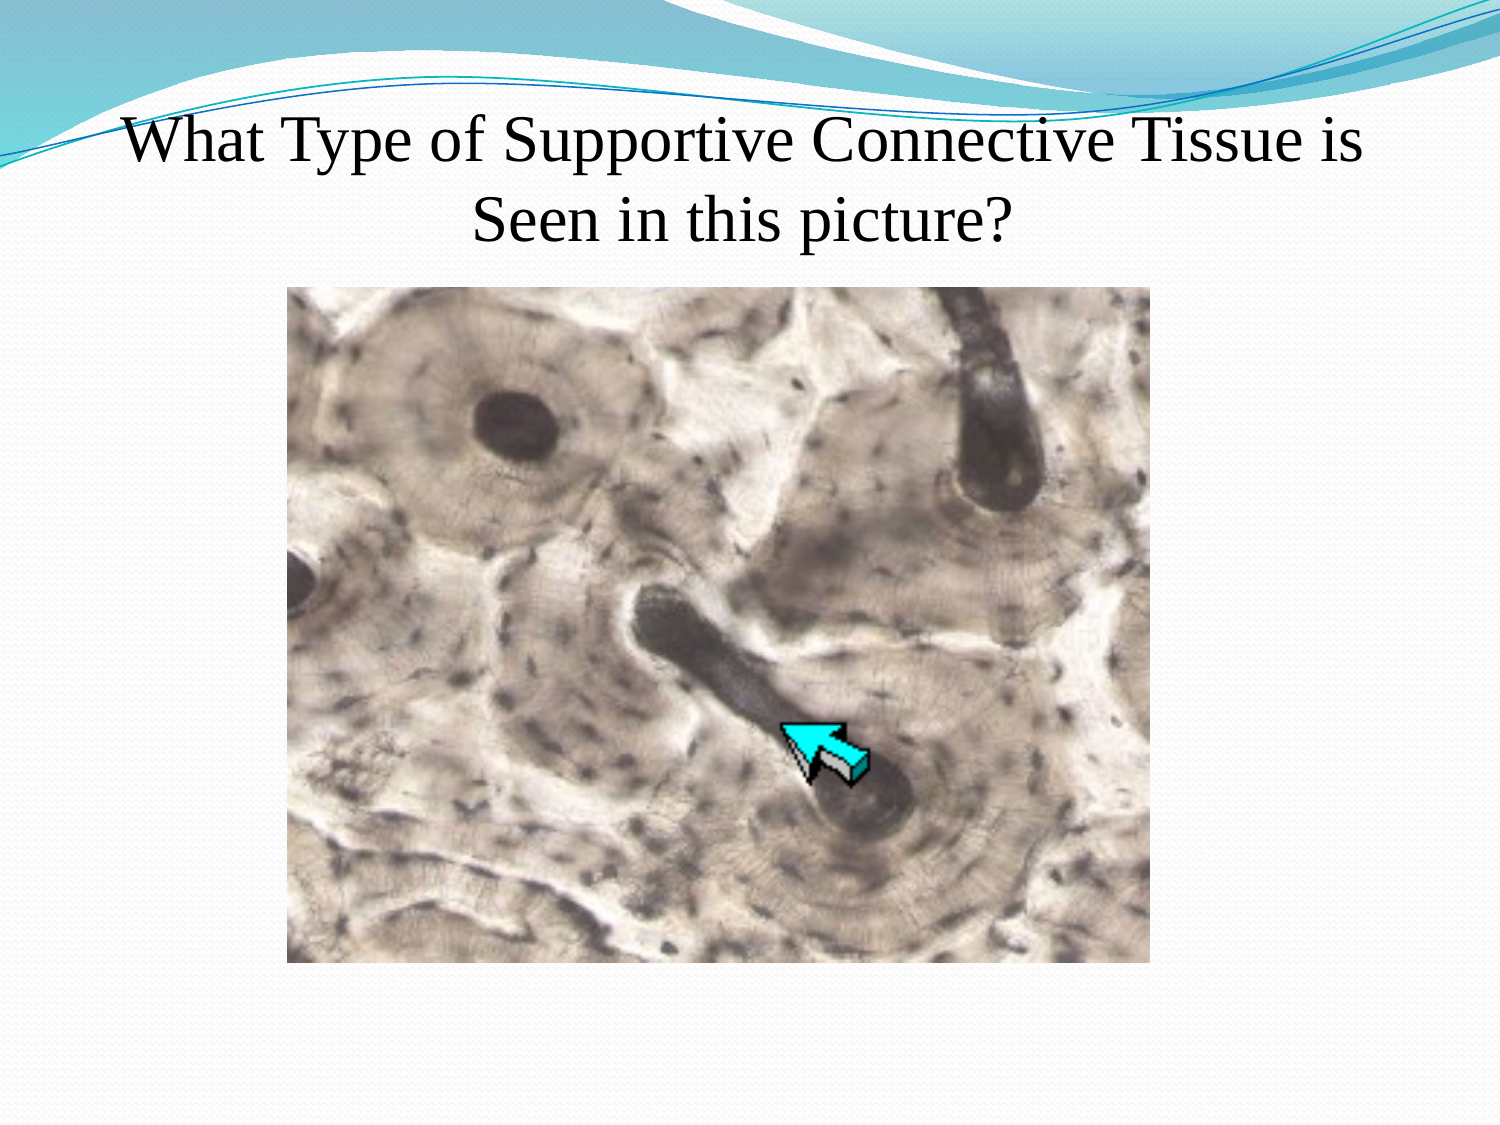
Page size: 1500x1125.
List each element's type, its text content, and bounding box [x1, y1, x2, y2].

picture [287, 287, 1151, 963]
text_box What Type of Supportive Connective Tissue is Seen in this picture? [74, 87, 1413, 263]
